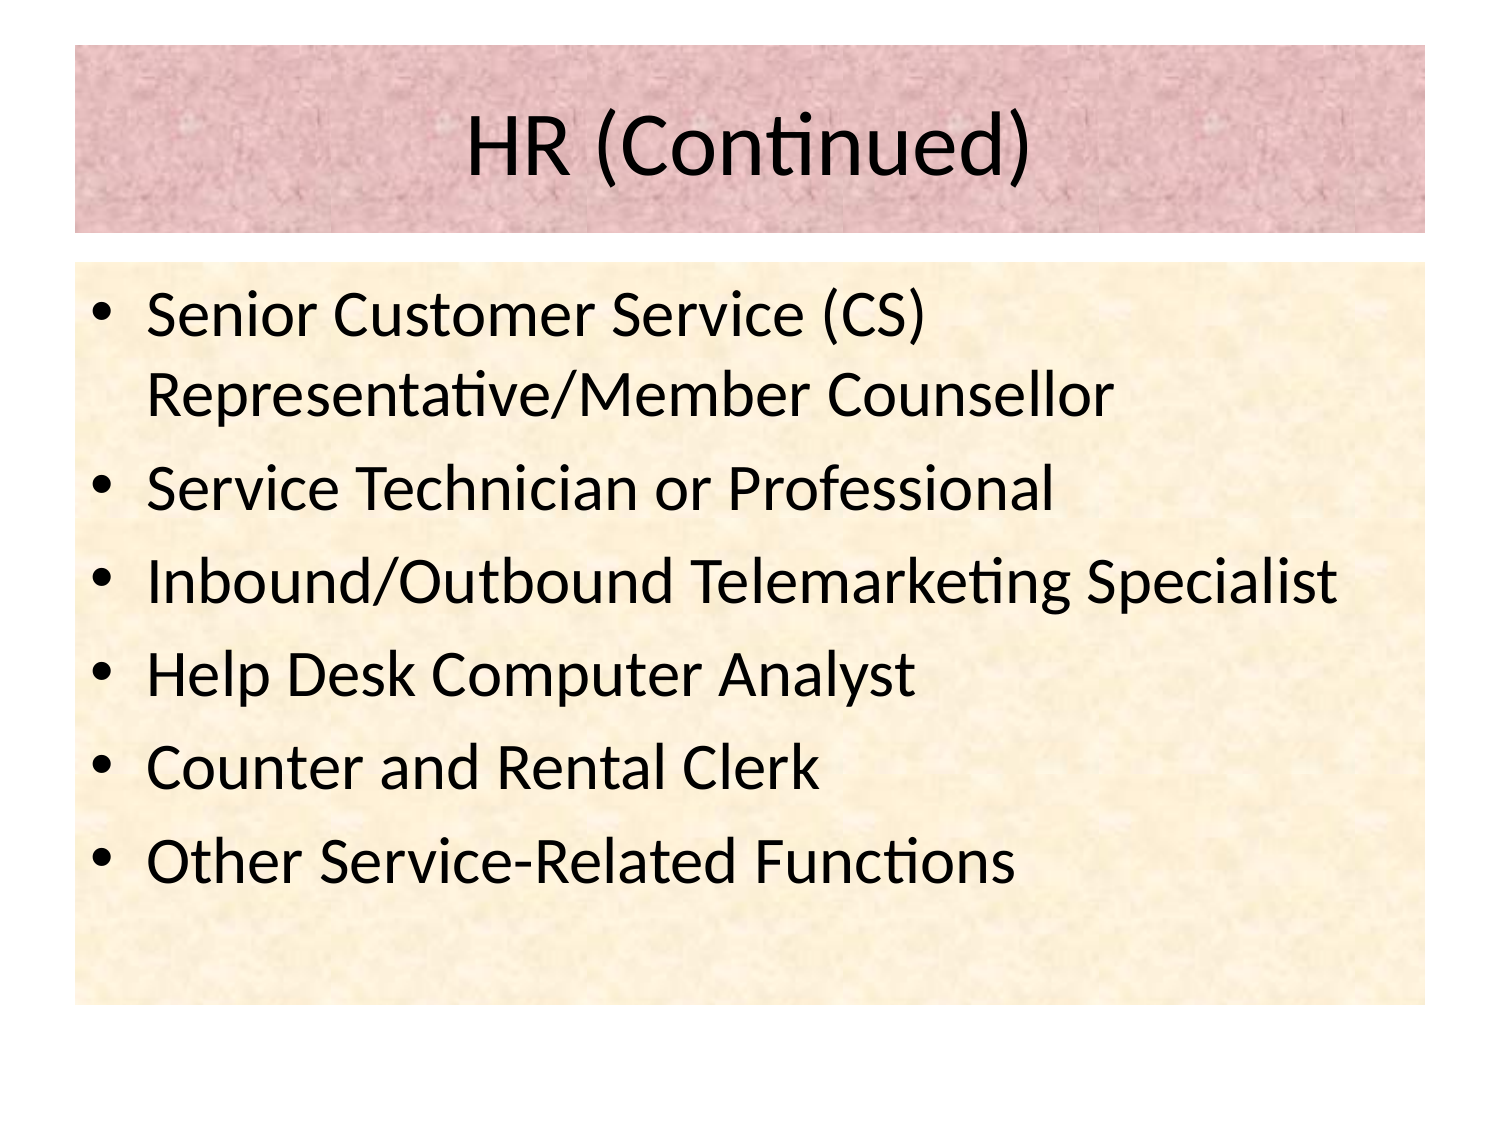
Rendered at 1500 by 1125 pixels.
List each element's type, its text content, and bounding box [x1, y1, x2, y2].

title HR (Continued) [75, 45, 1425, 233]
list Senior Customer Service (CS) Representative/Member Counsellor Service Technician or Professional Inbound/Outbound Telemarketing Specialist Help Desk Computer Analyst Counter and Rental Clerk Other Service-Related Functions [75, 262, 1425, 1005]
